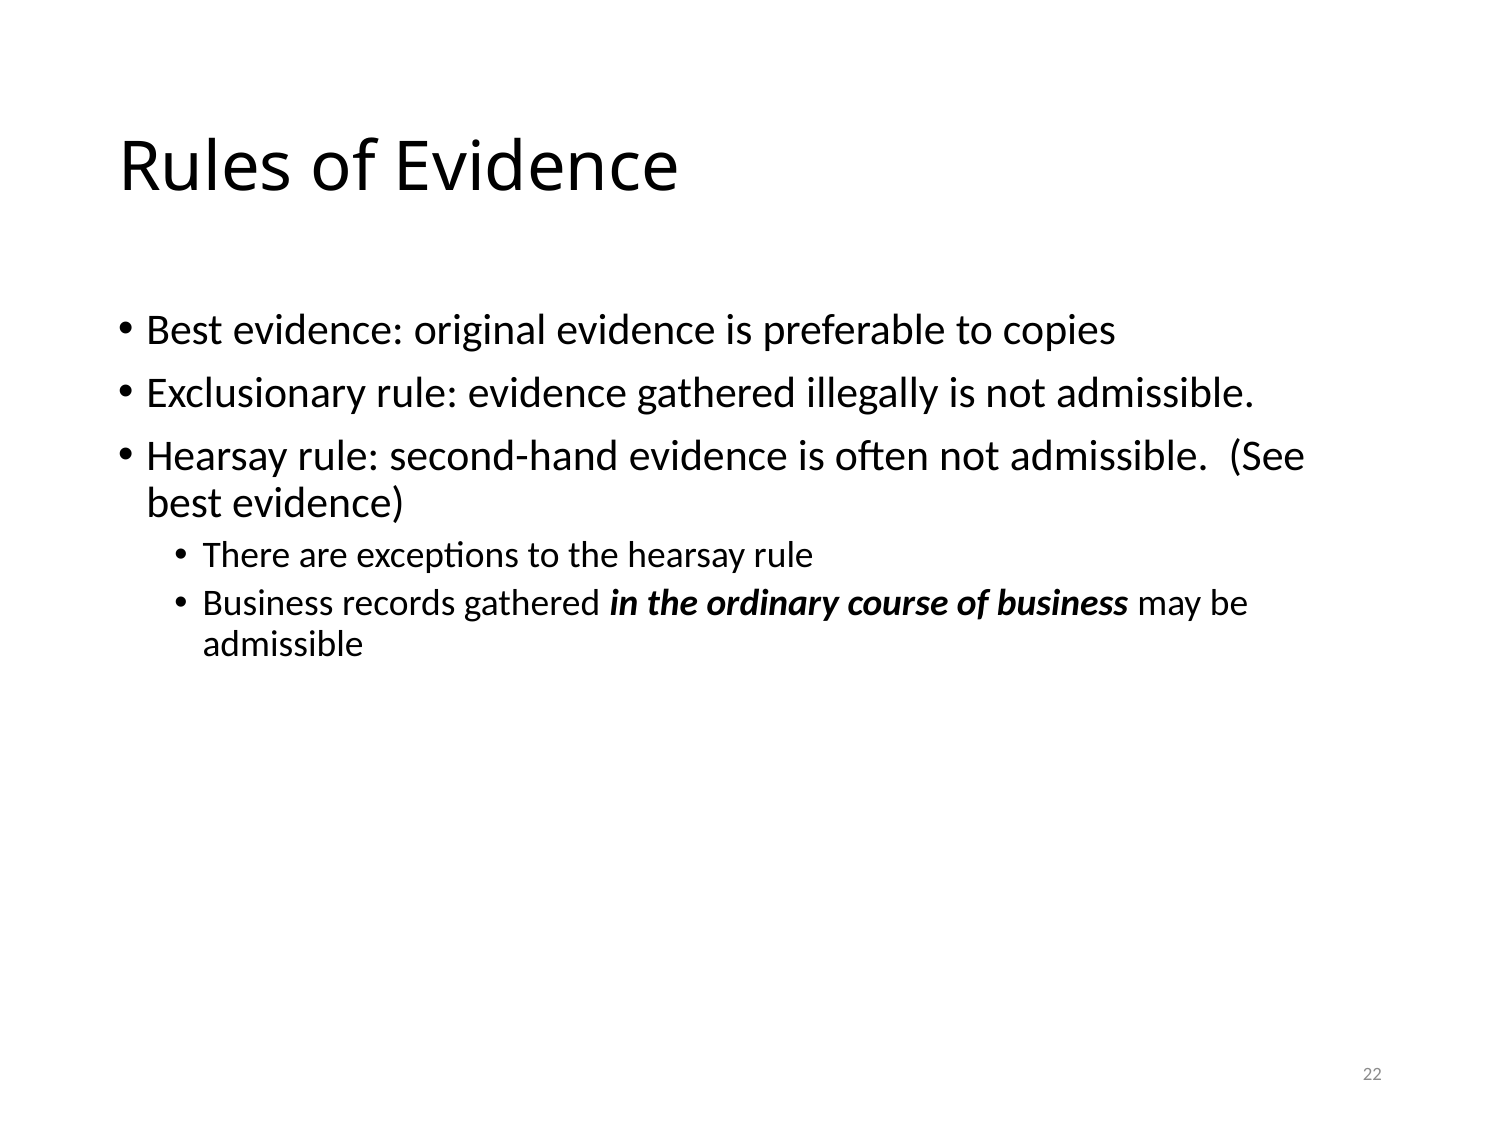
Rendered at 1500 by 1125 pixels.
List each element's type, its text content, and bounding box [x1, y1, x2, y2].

list Best evidence: original evidence is preferable to copies Exclusionary rule: evidence gathered illegally is not admissible. Hearsay rule: second-hand evidence is often not admissible. (See best evidence) There are exceptions to the hearsay rule Business records gathered in the ordinary course of business may be admissible [103, 299, 1397, 1014]
slide_number 22 [1059, 1042, 1397, 1103]
title Rules of Evidence [103, 59, 1397, 278]
